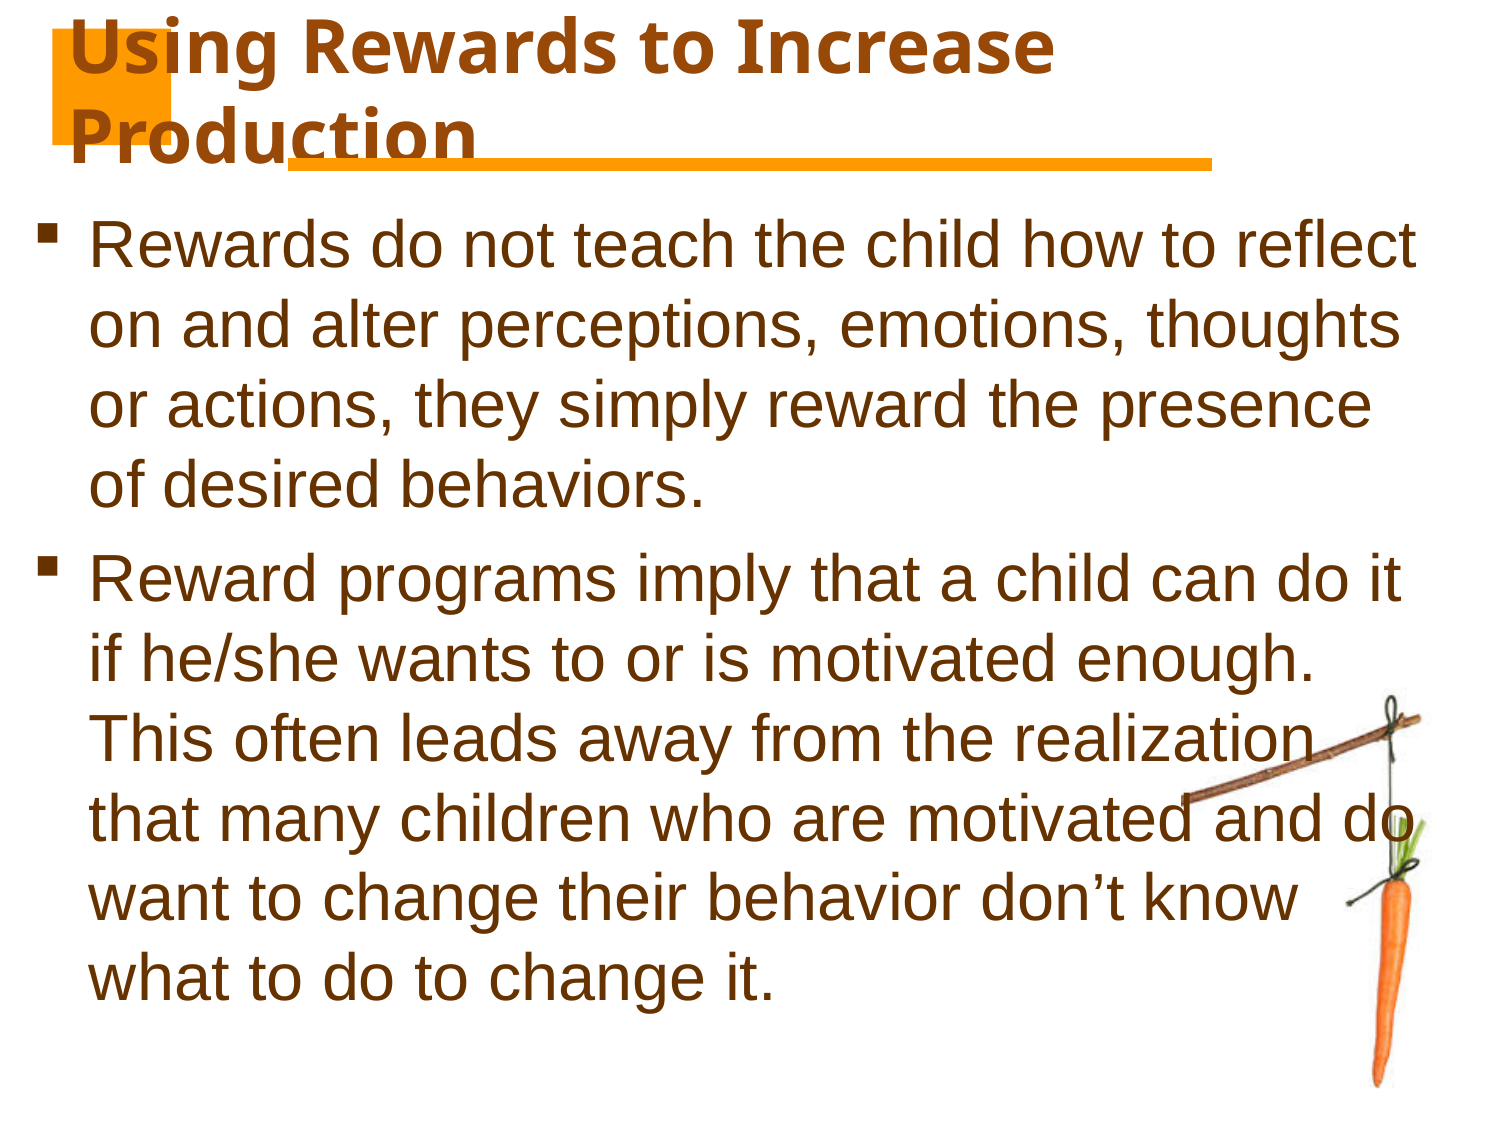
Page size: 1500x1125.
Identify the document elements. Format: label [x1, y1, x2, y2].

text_box [17, 193, 1448, 1046]
title [52, 20, 1500, 158]
picture [1181, 675, 1468, 1107]
